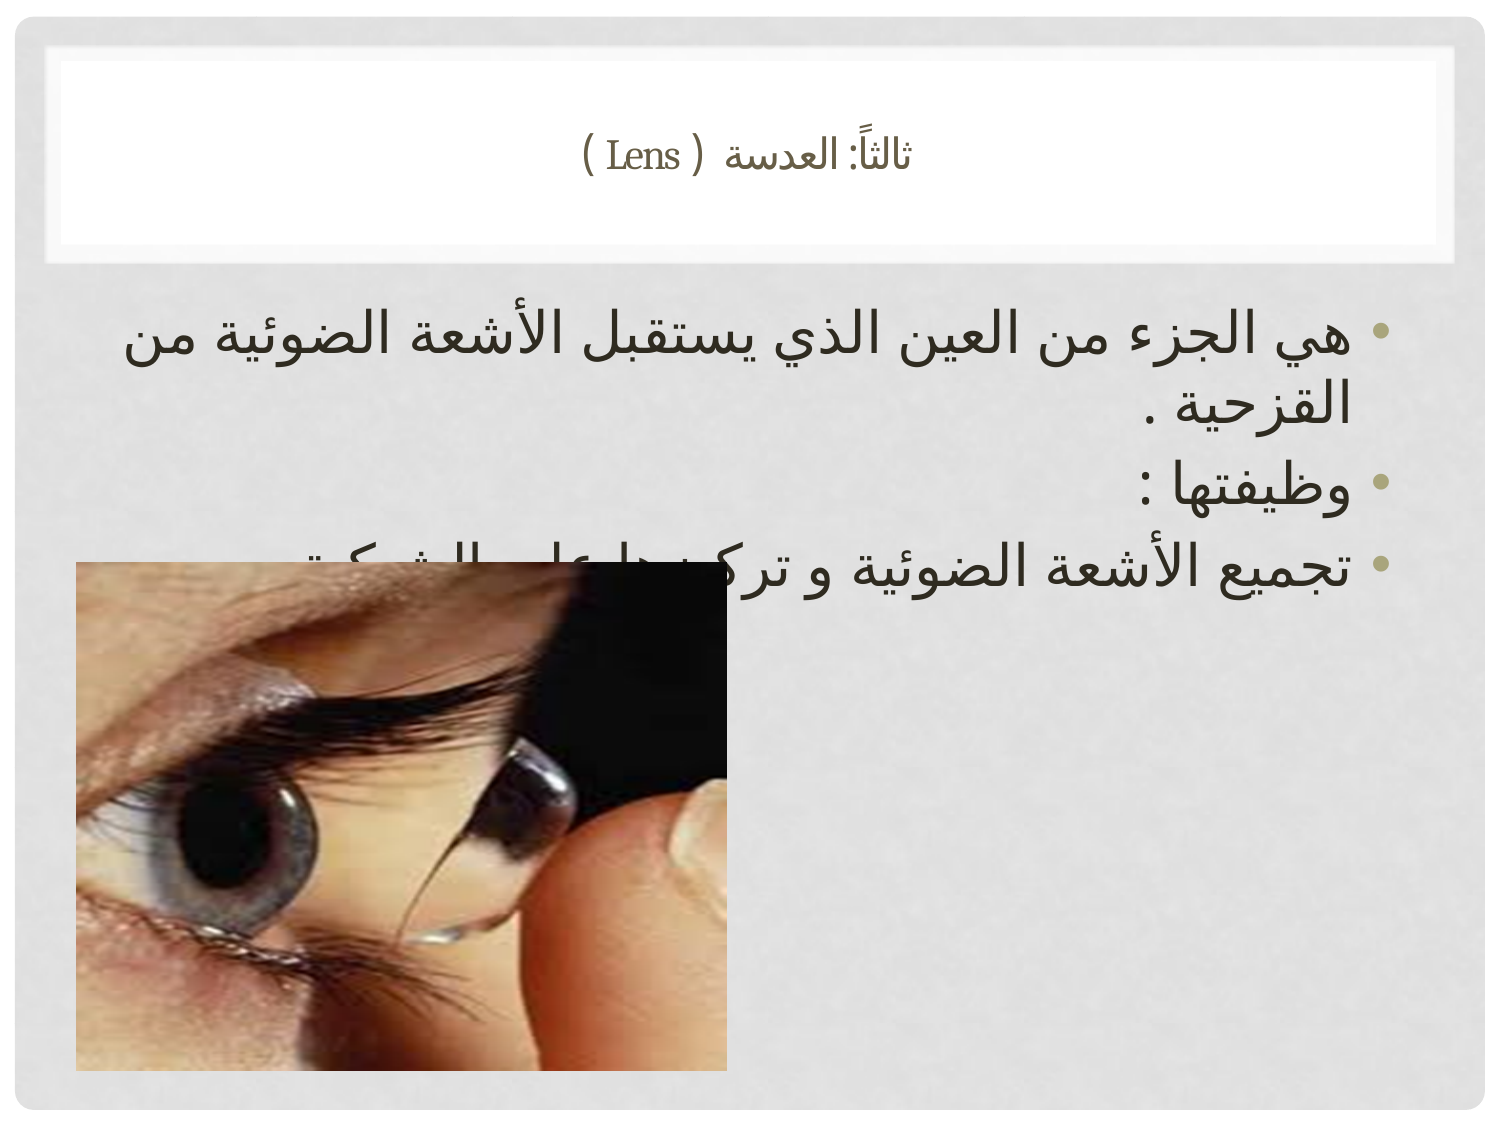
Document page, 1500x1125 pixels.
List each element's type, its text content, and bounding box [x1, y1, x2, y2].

title ثالثاً: العدسة ( Lens ) [69, 66, 1425, 238]
picture [76, 562, 727, 1071]
list هي الجزء من العين الذي يستقبل الأشعة الضوئية من القزحية . وظيفتها : تجميع الأشعة الضوئية و تركيزها على الشبكية . [75, 287, 1425, 1005]
